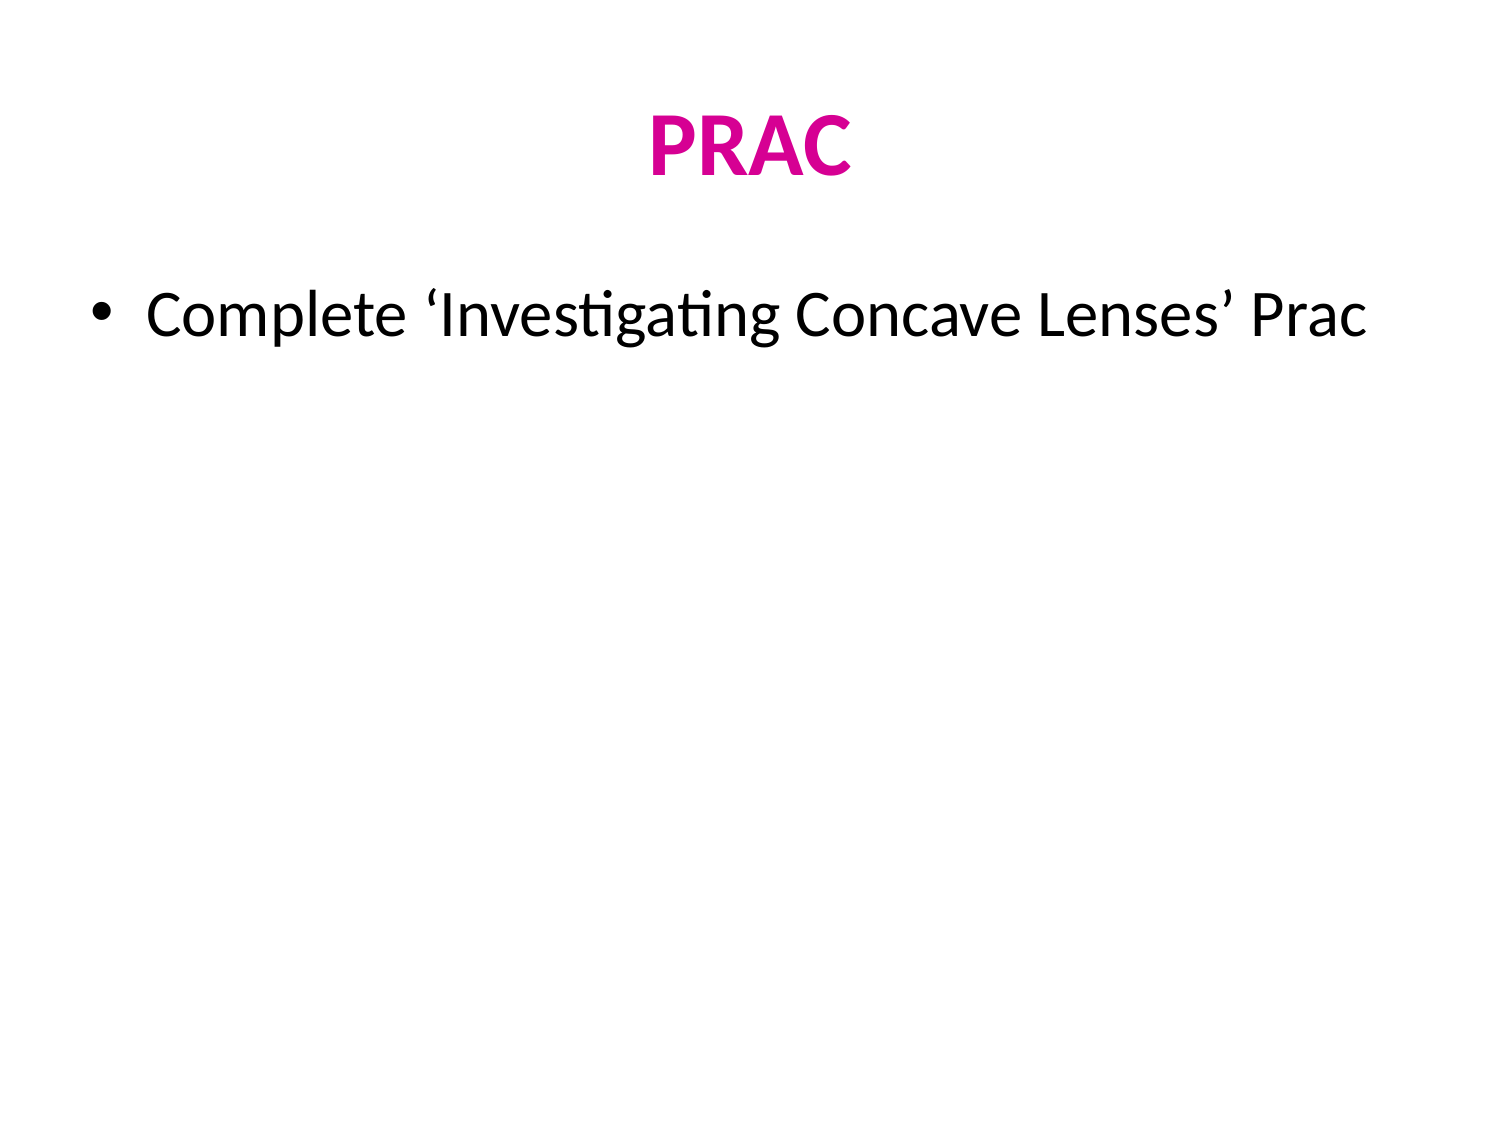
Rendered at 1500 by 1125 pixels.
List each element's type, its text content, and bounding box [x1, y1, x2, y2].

list Complete ‘Investigating Concave Lenses’ Prac [75, 262, 1425, 1005]
title PRAC [75, 45, 1425, 233]
